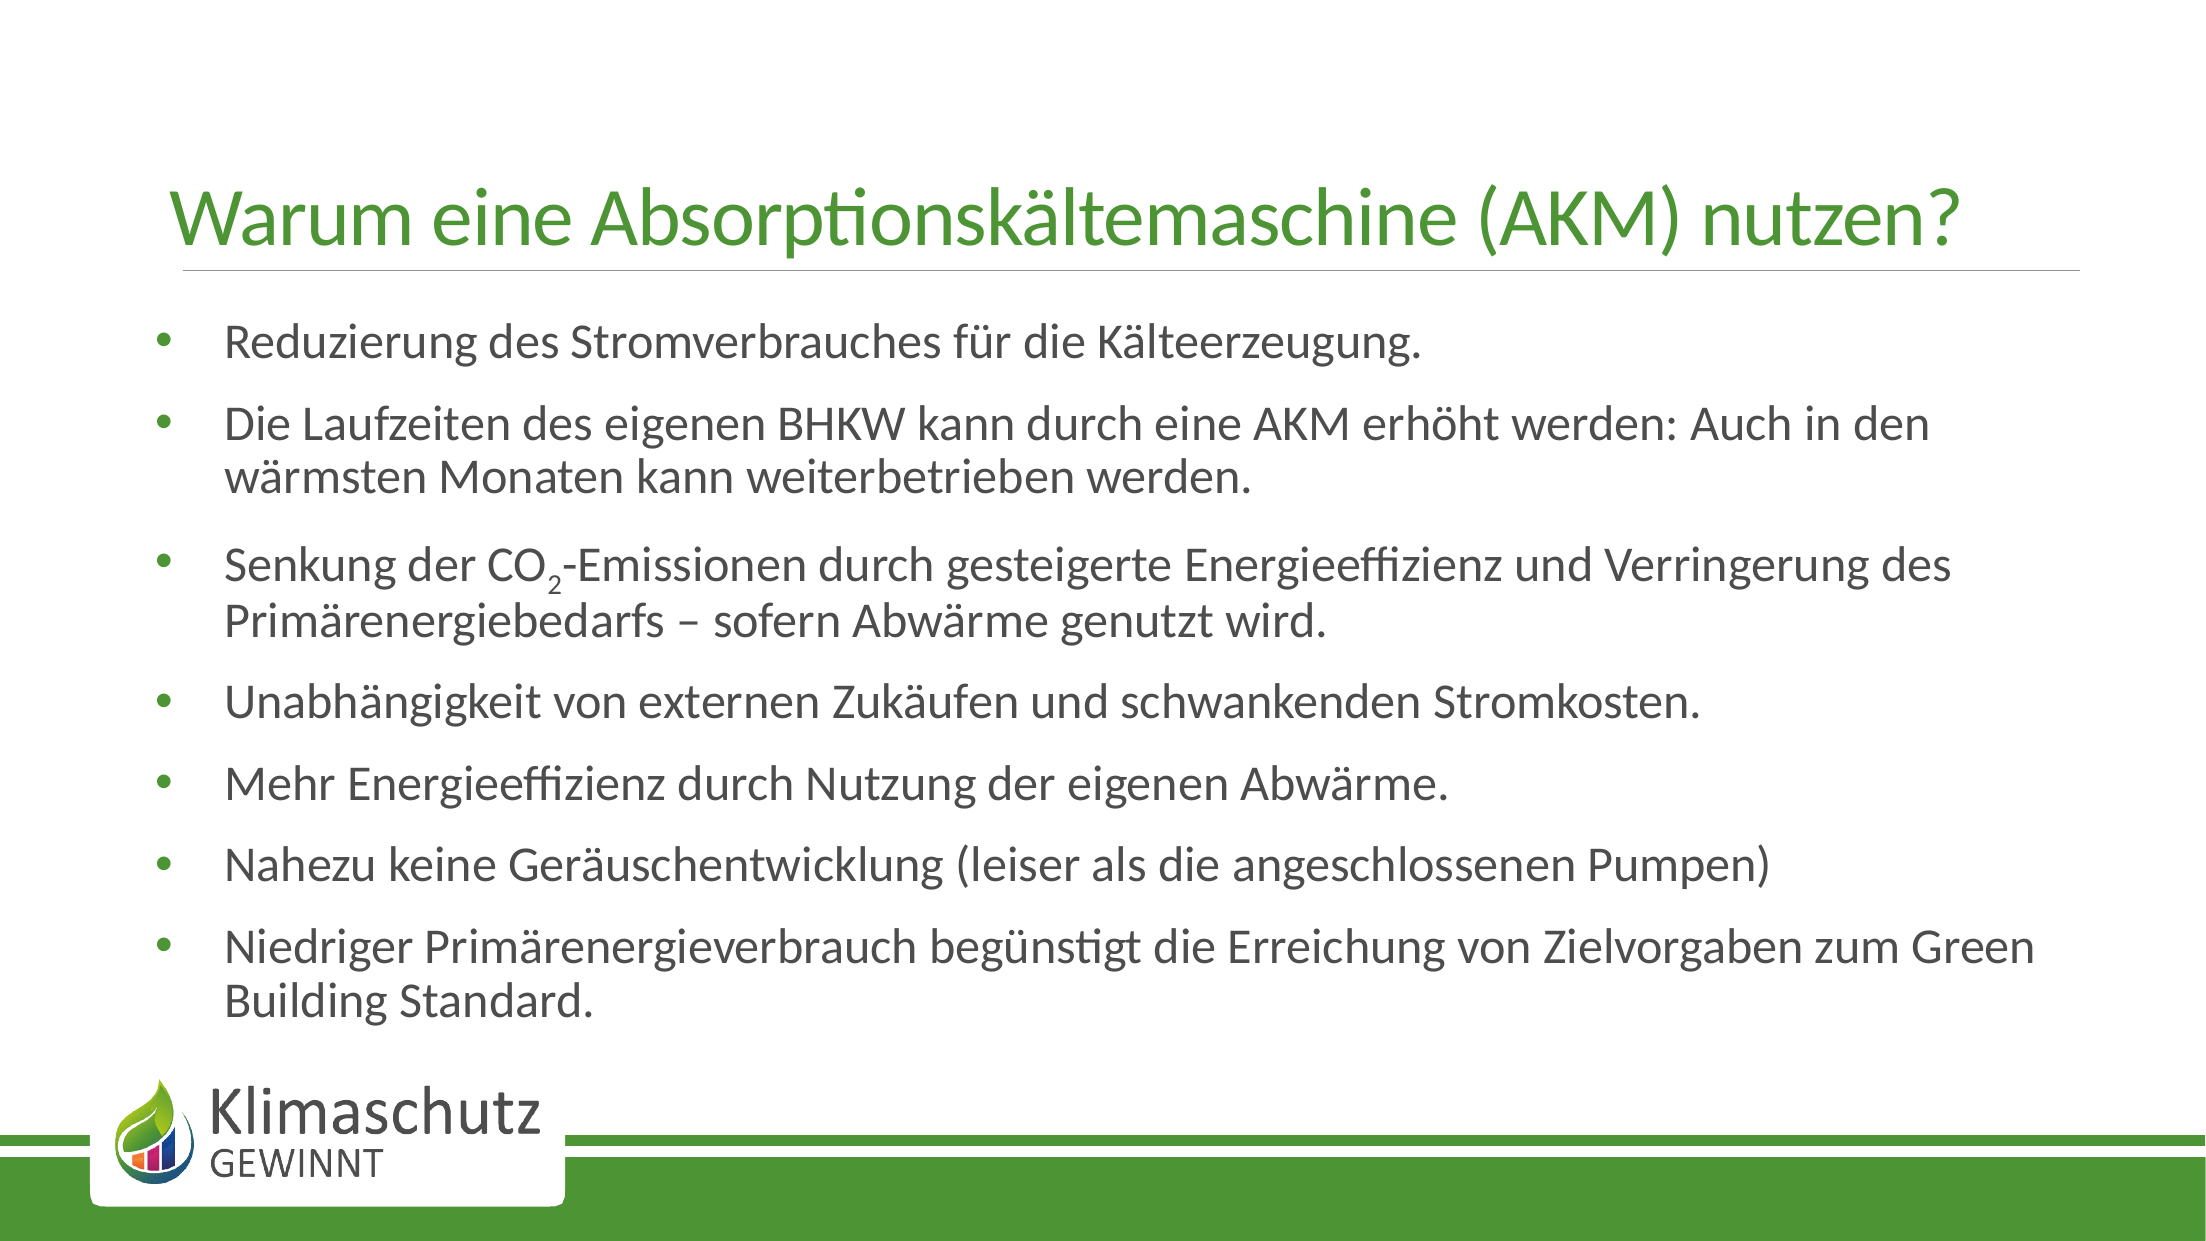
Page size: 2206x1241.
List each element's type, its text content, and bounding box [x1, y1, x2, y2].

list Reduzierung des Stromverbrauches für die Kälteerzeugung. Die Laufzeiten des eigenen BHKW kann durch eine AKM erhöht werden: Auch in den wärmsten Monaten kann weiterbetrieben werden. Senkung der CO2-Emissionen durch gesteigerte Energieeffizienz und Verringerung des Primärenergiebedarfs – sofern Abwärme genutzt wird. Unabhängigkeit von externen Zukäufen und schwankenden Stromkosten. Mehr Energieeffizienz durch Nutzung der eigenen Abwärme. Nahezu keine Geräuschentwicklung (leiser als die angeschlossenen Pumpen) Niedriger Primärenergieverbrauch begünstigt die Erreichung von Zielvorgaben zum Green Building Standard. [155, 307, 2081, 1037]
title Warum eine Absorptionskältemaschine (AKM) nutzen? [154, 63, 2081, 271]
picture [113, 1076, 543, 1190]
